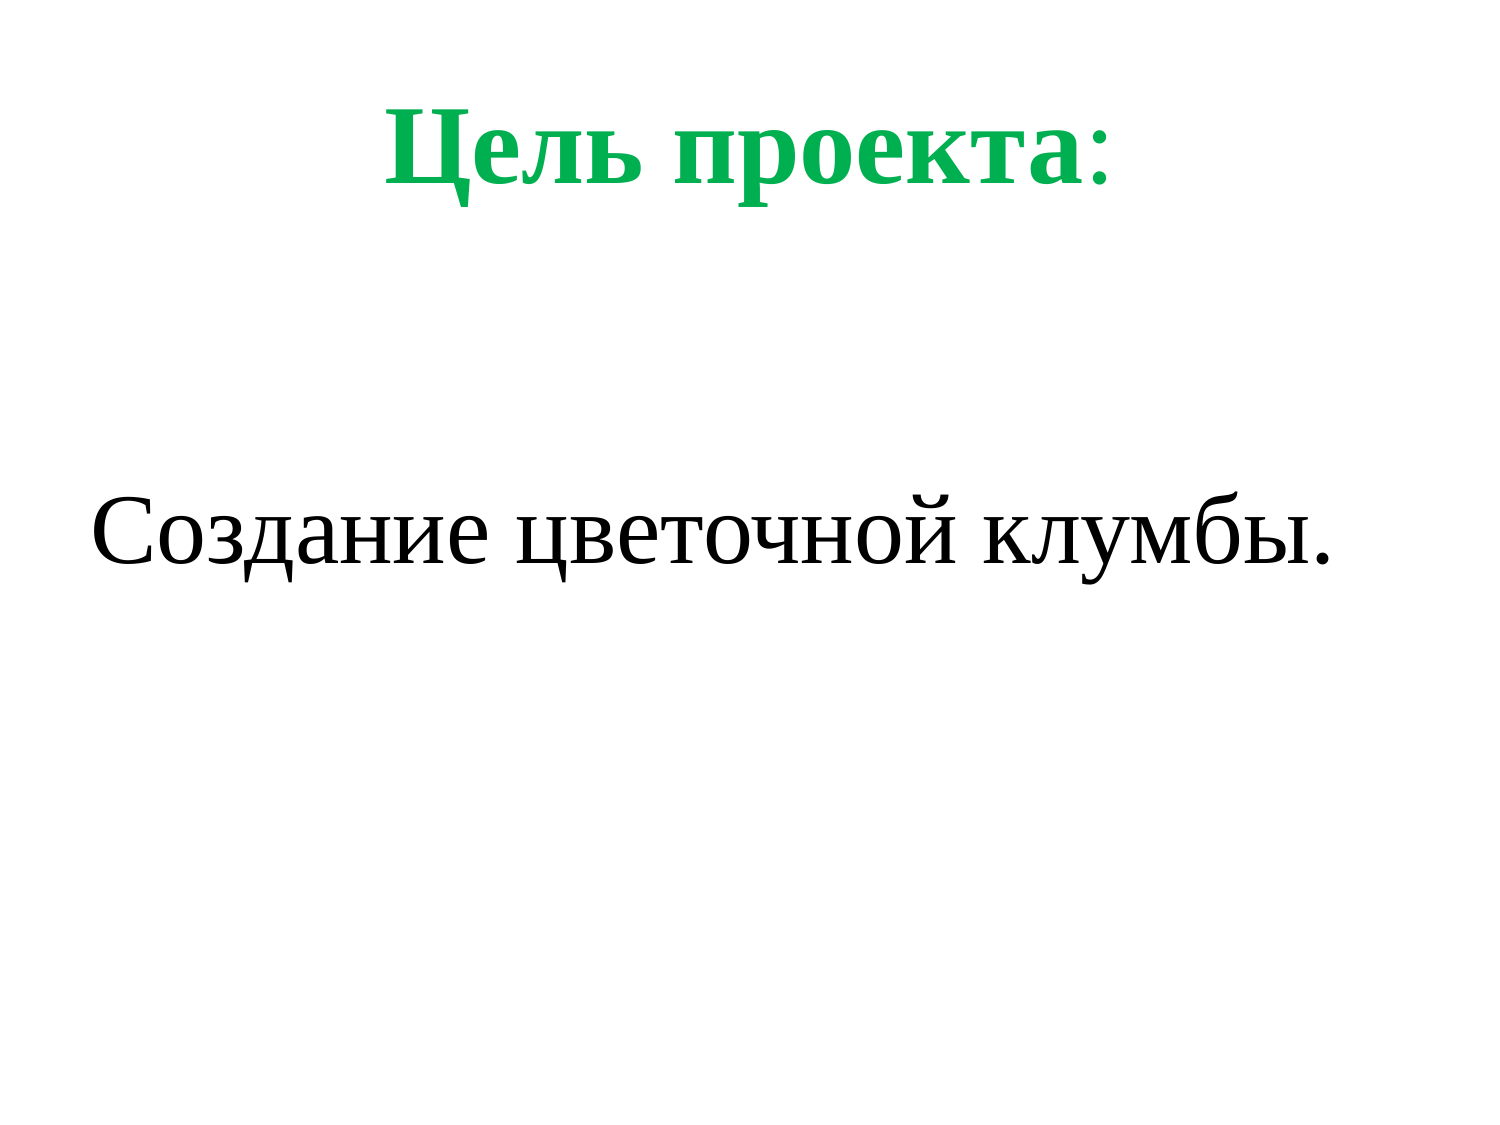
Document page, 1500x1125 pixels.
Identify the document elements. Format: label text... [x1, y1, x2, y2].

title Цель проекта: [75, 45, 1425, 233]
list Создание цветочной клумбы. [75, 262, 1425, 1005]
